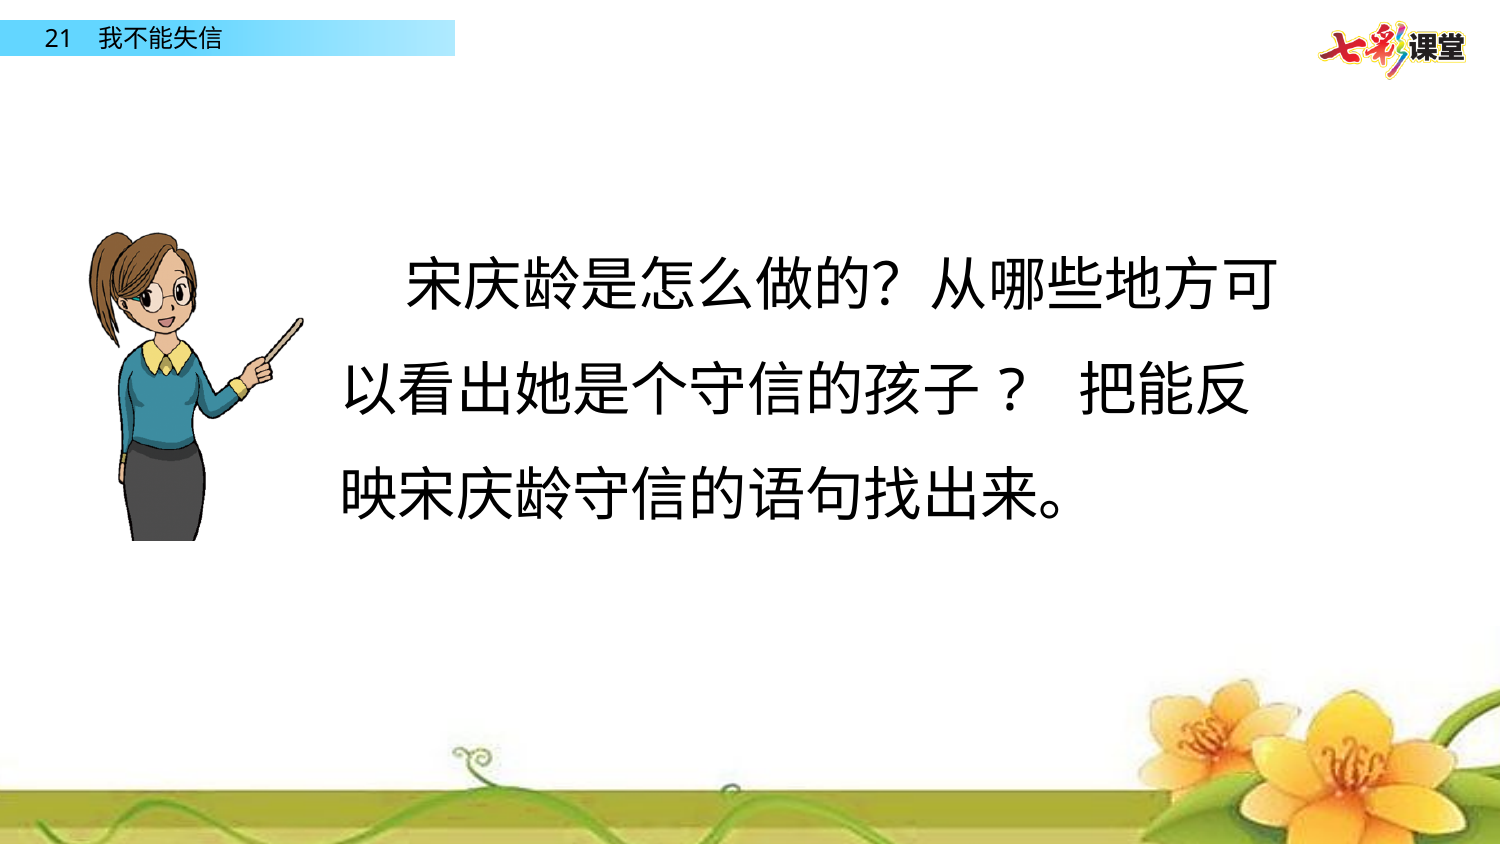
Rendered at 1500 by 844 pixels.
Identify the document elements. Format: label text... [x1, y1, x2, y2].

picture [0, 626, 1500, 844]
picture [1316, 20, 1468, 80]
text_box 宋庆龄是怎么做的？从哪些地方可以看出她是个守信的孩子? 把能反映宋庆龄守信的语句找出来。 [324, 204, 1314, 534]
picture [88, 231, 304, 541]
